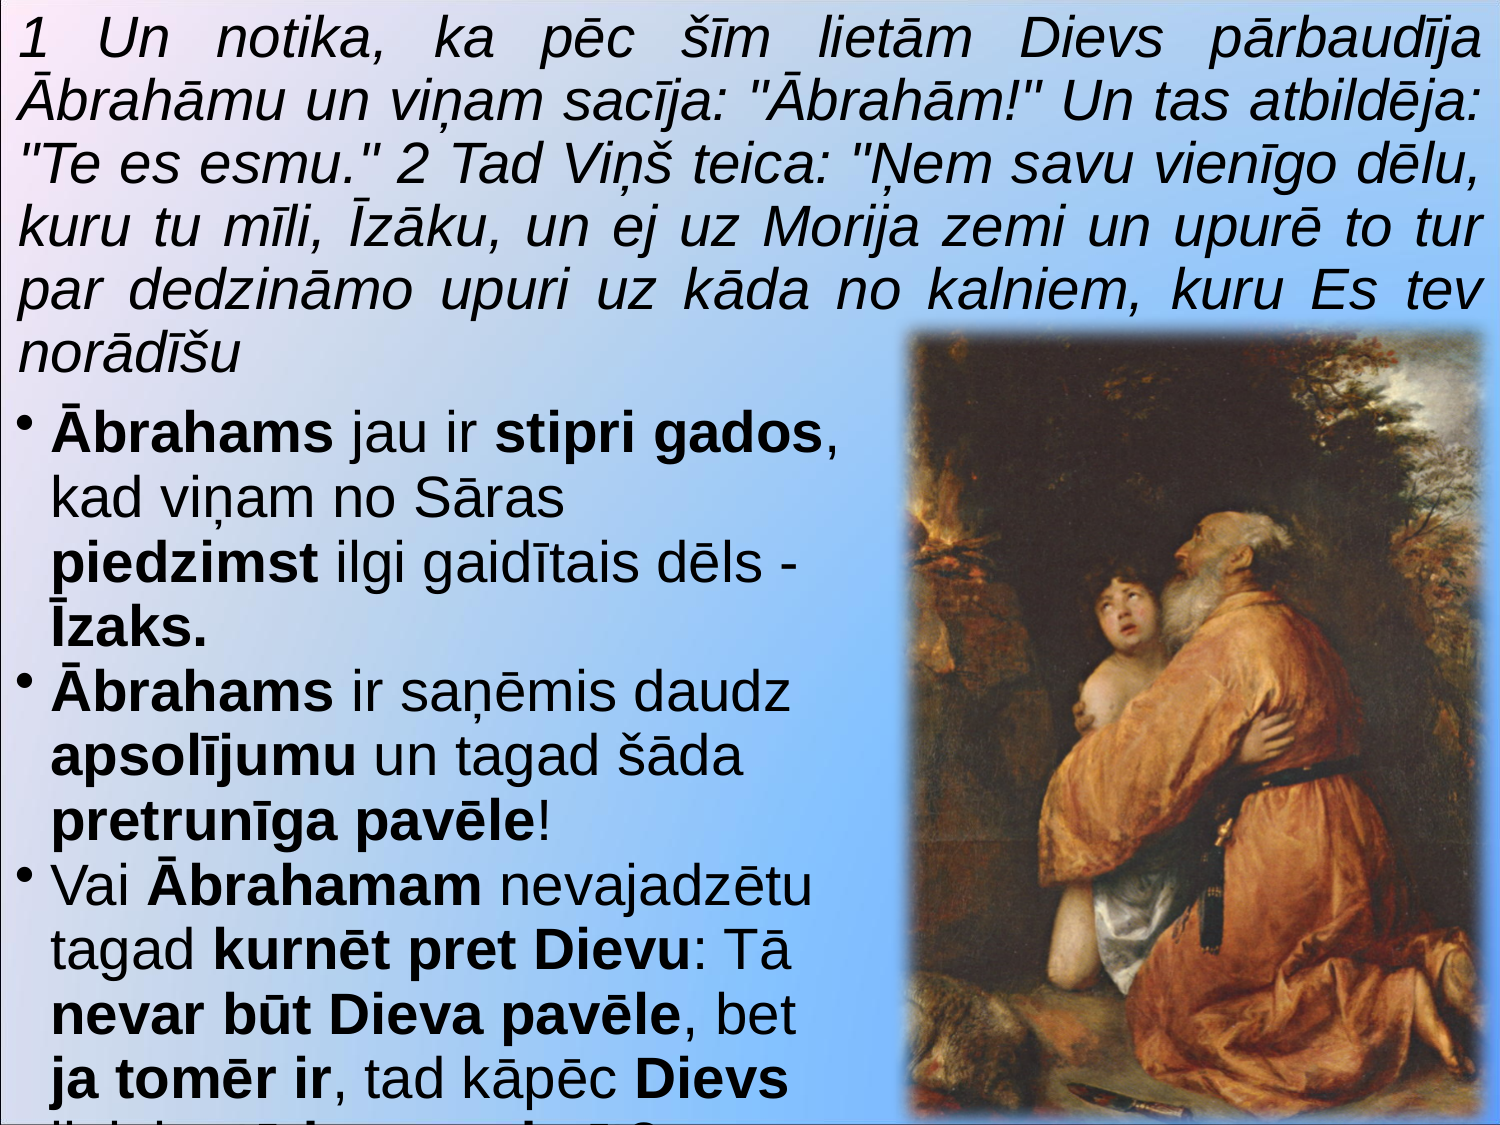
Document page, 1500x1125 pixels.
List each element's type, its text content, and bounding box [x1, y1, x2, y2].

picture [0, 178, 1500, 1125]
text_box Ābrahams jau ir stipri gados, kad viņam no Sāras piedzimst ilgi gaidītais dēls - Īzaks. Ābrahams ir saņēmis daudz apsolījumu un tagad šāda pretrunīga pavēle! Vai Ābrahamam nevajadzētu tagad kurnēt pret Dievu: Tā nevar būt Dieva pavēle, bet ja tomēr ir, tad kāpēc Dievs liek ko tādu man darīt? [0, 392, 857, 1125]
list 1 Un notika, ka pēc šīm lietām Dievs pārbaudīja Ābrahāmu un viņam sacīja: "Ābrahām!" Un tas atbildēja: "Te es esmu." 2 Tad Viņš teica: "Ņem savu vienīgo dēlu, kuru tu mīli, Īzāku, un ej uz Morija zemi un upurē to tur par dedzināmo upuri uz kāda no kalniem, kuru Es tev norādīšu [0, 0, 1500, 178]
